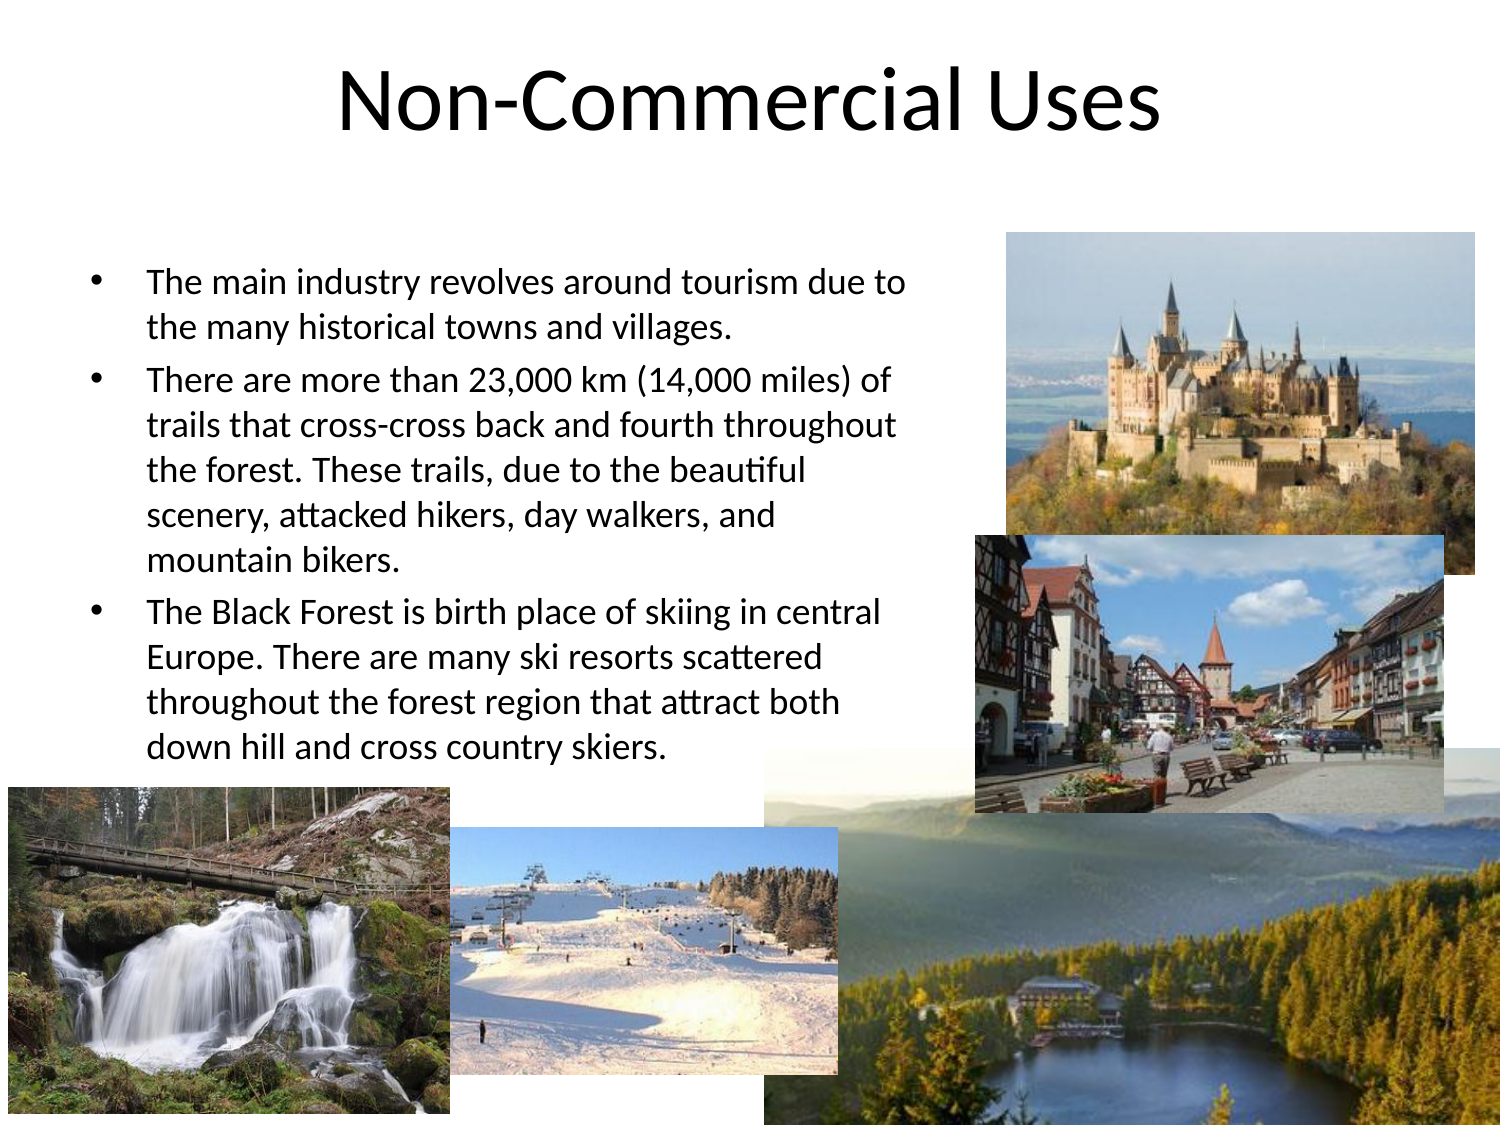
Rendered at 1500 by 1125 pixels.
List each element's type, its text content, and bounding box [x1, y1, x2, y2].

title Non-Commercial Uses [75, 0, 1425, 188]
picture [8, 231, 1500, 1125]
list The main industry revolves around tourism due to the many historical towns and villages. There are more than 23,000 km (14,000 miles) of trails that cross-cross back and fourth throughout the forest. These trails, due to the beautiful scenery, attacked hikers, day walkers, and mountain bikers. The Black Forest is birth place of skiing in central Europe. There are many ski resorts scattered throughout the forest region that attract both down hill and cross country skiers. [75, 249, 938, 775]
